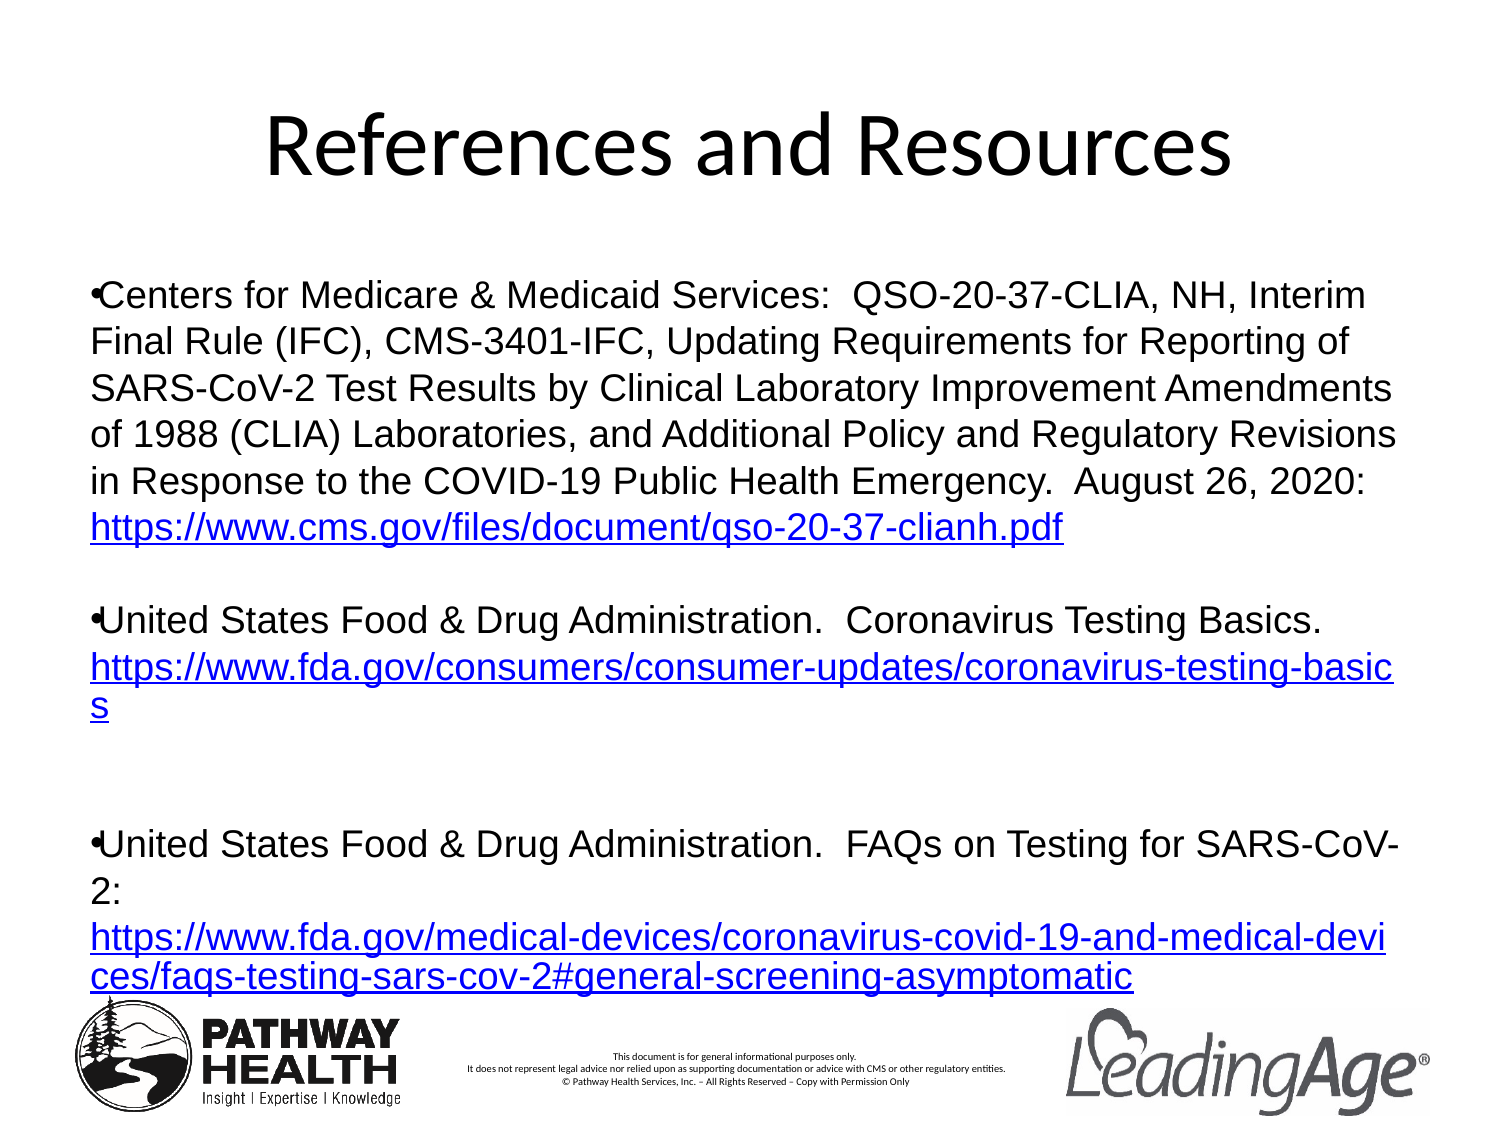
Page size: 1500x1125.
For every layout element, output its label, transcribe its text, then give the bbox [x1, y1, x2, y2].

picture [1066, 1008, 1430, 1116]
list Centers for Medicare & Medicaid Services: QSO-20-37-CLIA, NH, Interim Final Rule (IFC), CMS-3401-IFC, Updating Requirements for Reporting of SARS-CoV-2 Test Results by Clinical Laboratory Improvement Amendments of 1988 (CLIA) Laboratories, and Additional Policy and Regulatory Revisions in Response to the COVID-19 Public Health Emergency. August 26, 2020: https://www.cms.gov/files/document/qso-20-37-clianh.pdf United States Food & Drug Administration. Coronavirus Testing Basics. https://www.fda.gov/consumers/consumer-updates/coronavirus-testing-basics United States Food & Drug Administration. FAQs on Testing for SARS-CoV-2: https://www.fda.gov/medical-devices/coronavirus-covid-19-and-medical-devices/faqs-testing-sars-cov-2#general-screening-asymptomatic [75, 262, 1425, 1005]
picture [75, 1005, 400, 1112]
title References and Resources [75, 45, 1425, 233]
